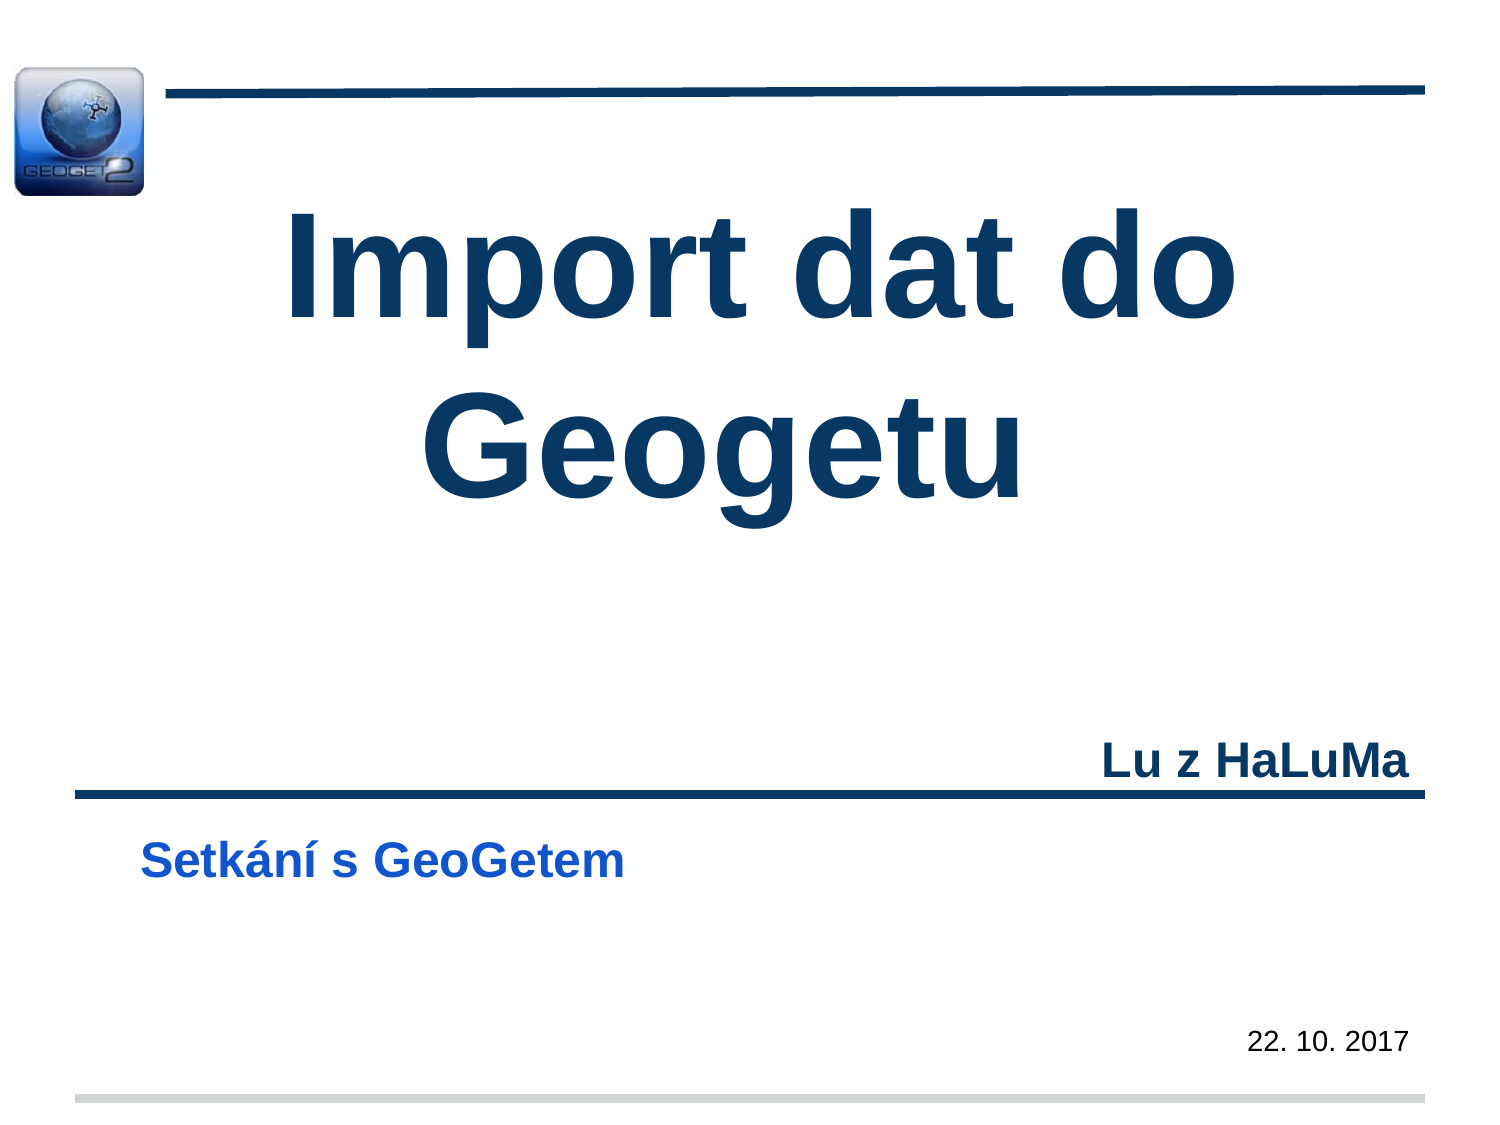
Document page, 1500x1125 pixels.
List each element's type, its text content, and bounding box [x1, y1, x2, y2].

subtitle Setkání s GeoGetem [75, 812, 1425, 1083]
picture [14, 66, 144, 196]
text_box 22. 10. 2017 [1209, 1007, 1426, 1083]
title Import dat do Geogetu Lu z HaLuMa [23, 152, 1425, 782]
